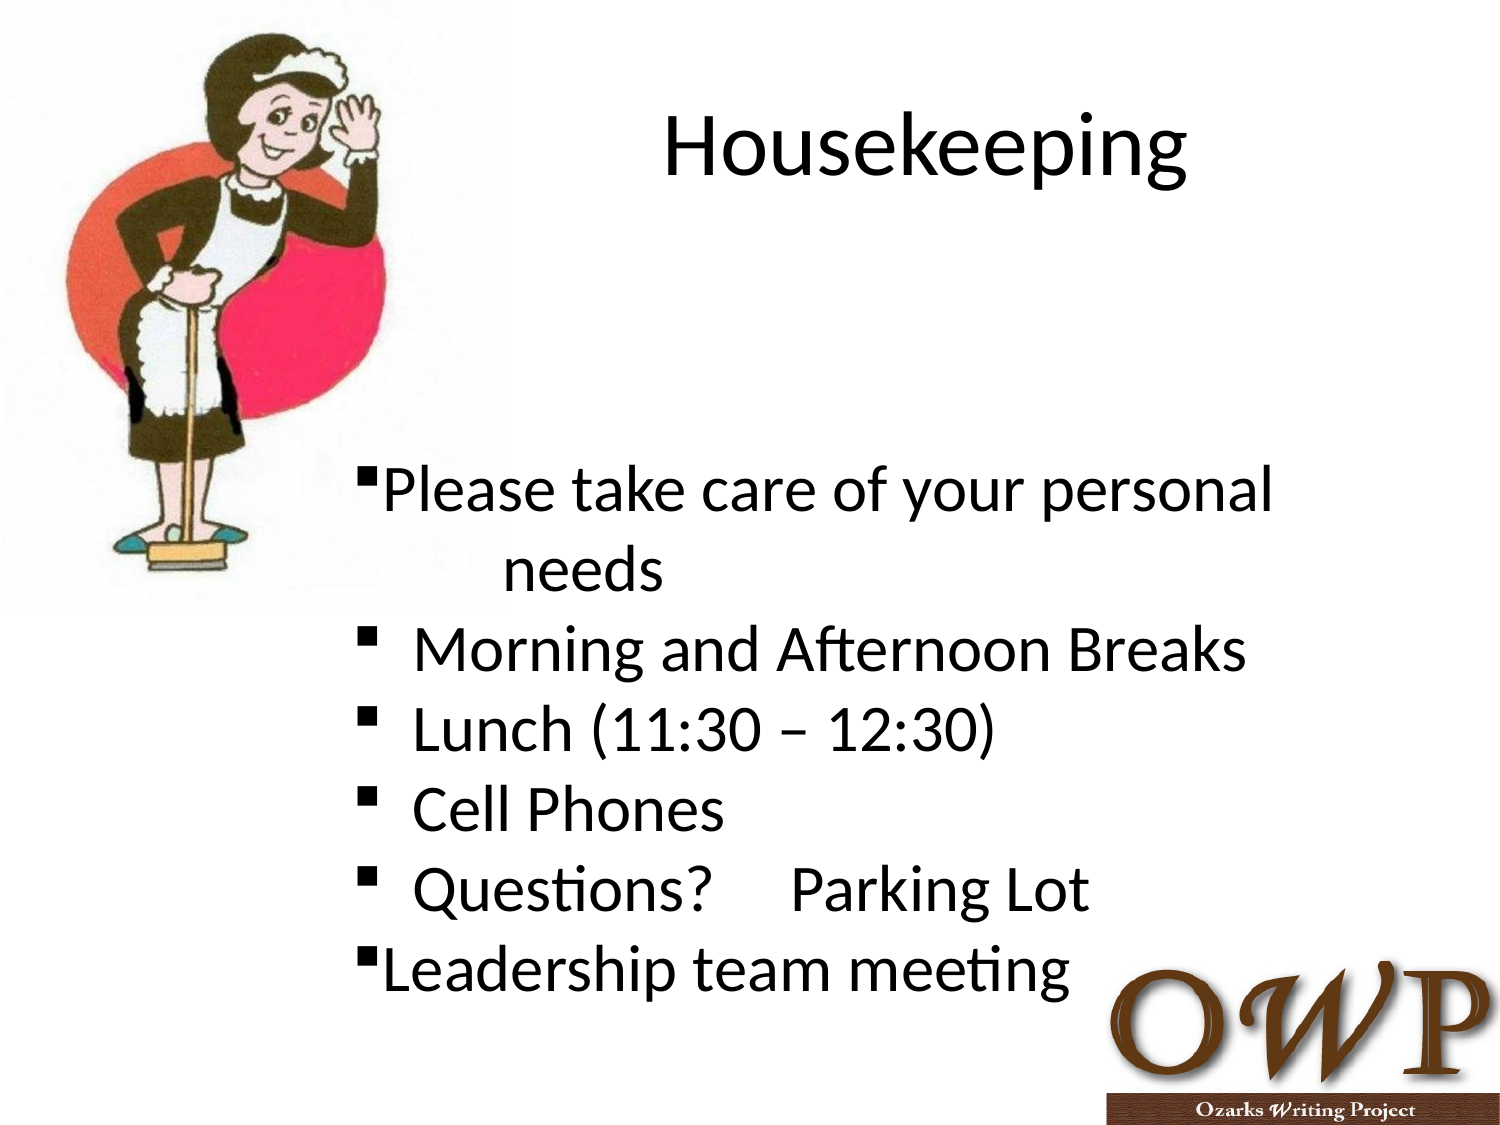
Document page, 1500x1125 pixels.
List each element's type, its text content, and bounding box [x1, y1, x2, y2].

picture [0, 0, 505, 615]
text_box Please take care of your personal needs Morning and Afternoon Breaks Lunch (11:30 – 12:30) Cell Phones Questions? Parking Lot Leadership team meeting [337, 437, 1375, 1012]
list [1106, 951, 1500, 1125]
title Housekeeping [508, 45, 1425, 233]
